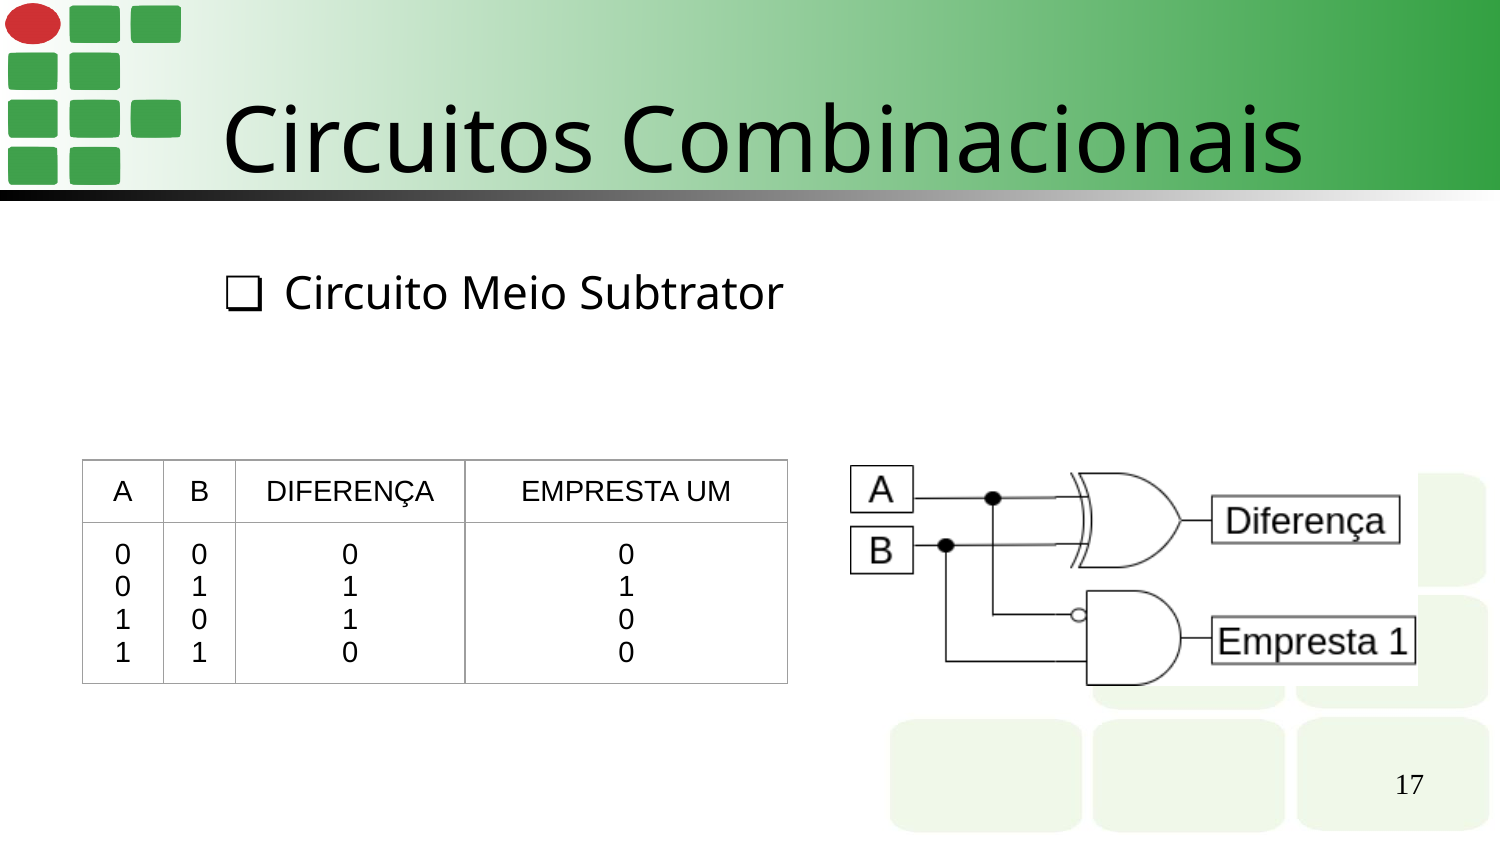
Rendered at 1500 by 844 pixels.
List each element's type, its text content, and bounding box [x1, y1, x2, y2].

table_cell 0 0 1 1 [83, 523, 163, 683]
text_box Circuitos Combinacionais [206, 26, 1468, 207]
table_cell 0 1 1 0 [236, 523, 464, 683]
picture [5, 3, 181, 185]
table_header B [164, 461, 235, 522]
table_cell 0 1 0 0 [466, 523, 787, 683]
picture [803, 441, 1495, 835]
table_header A [83, 461, 163, 522]
table_header EMPRESTA UM [466, 461, 787, 522]
slide_number ‹#› [1075, 768, 1425, 827]
table_cell 0 1 0 1 [164, 523, 235, 683]
text_box Circuito Meio Subtrator [193, 248, 1469, 326]
table_header DIFERENÇA [236, 461, 464, 522]
